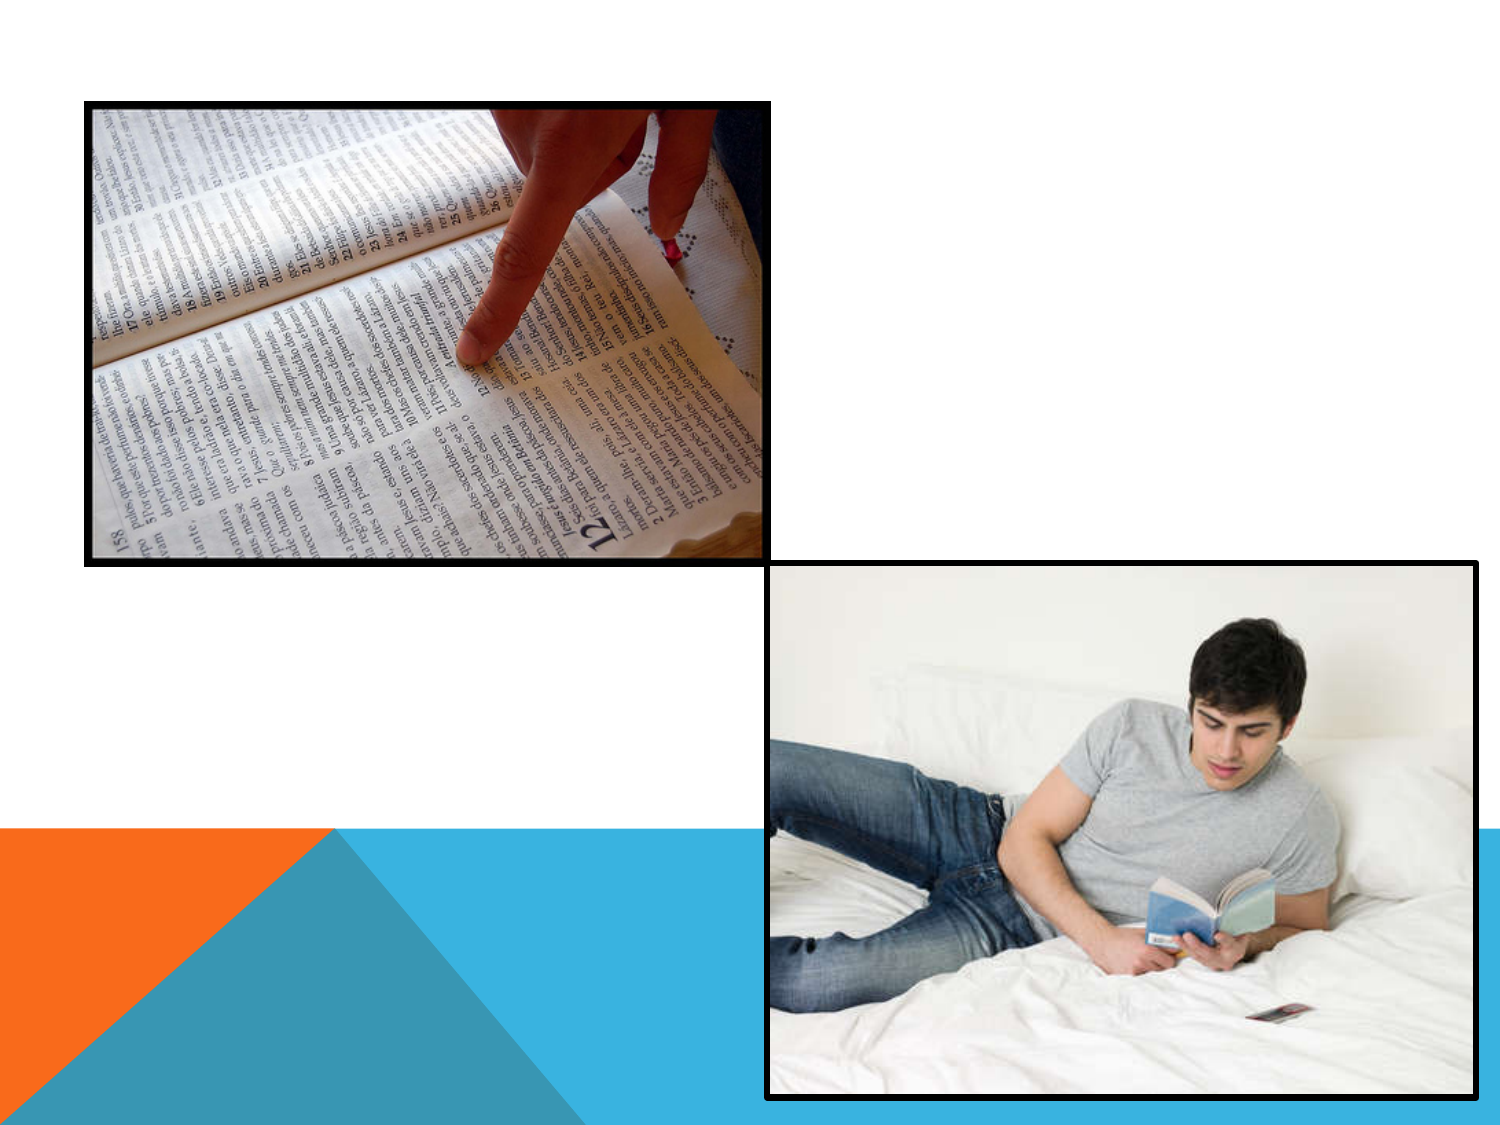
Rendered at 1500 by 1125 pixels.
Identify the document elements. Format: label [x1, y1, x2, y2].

picture [84, 101, 1474, 1095]
